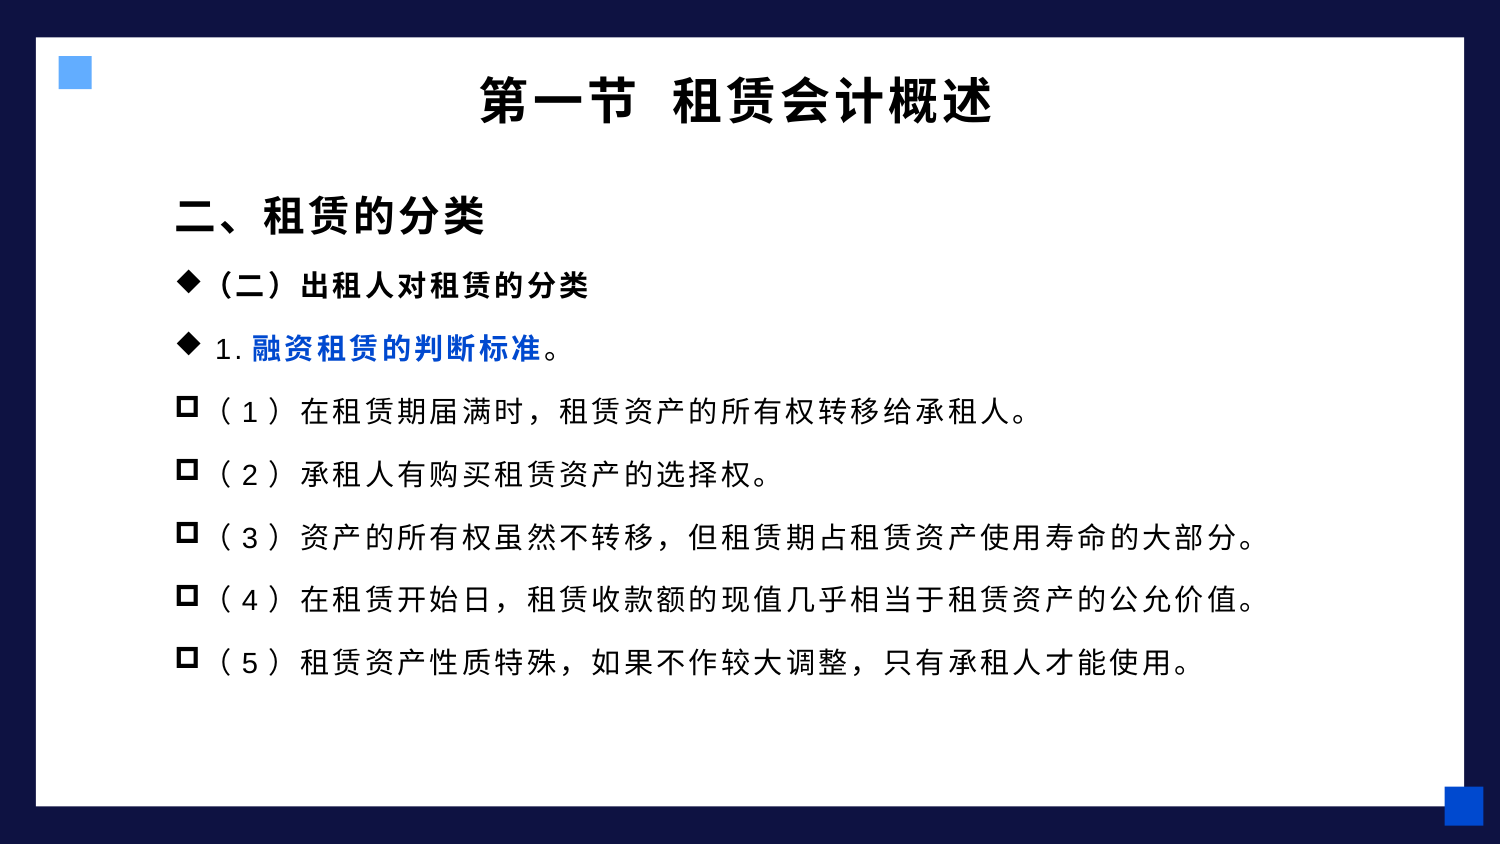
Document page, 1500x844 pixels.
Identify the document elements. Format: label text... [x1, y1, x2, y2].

title 第一节 租赁会计概述 [141, 48, 1327, 138]
list 二、租赁的分类 （二）出租人对租赁的分类 1.融资租赁的判断标准。 （1）在租赁期届满时，租赁资产的所有权转移给承租人。 （2）承租人有购买租赁资产的选择权。 （3）资产的所有权虽然不转移，但租赁期占租赁资产使用寿命的大部分。 （4）在租赁开始日，租赁收款额的现值几乎相当于租赁资产的公允价值。 （5）租赁资产性质特殊，如果不作较大调整，只有承租人才能使用。 [157, 179, 1365, 604]
